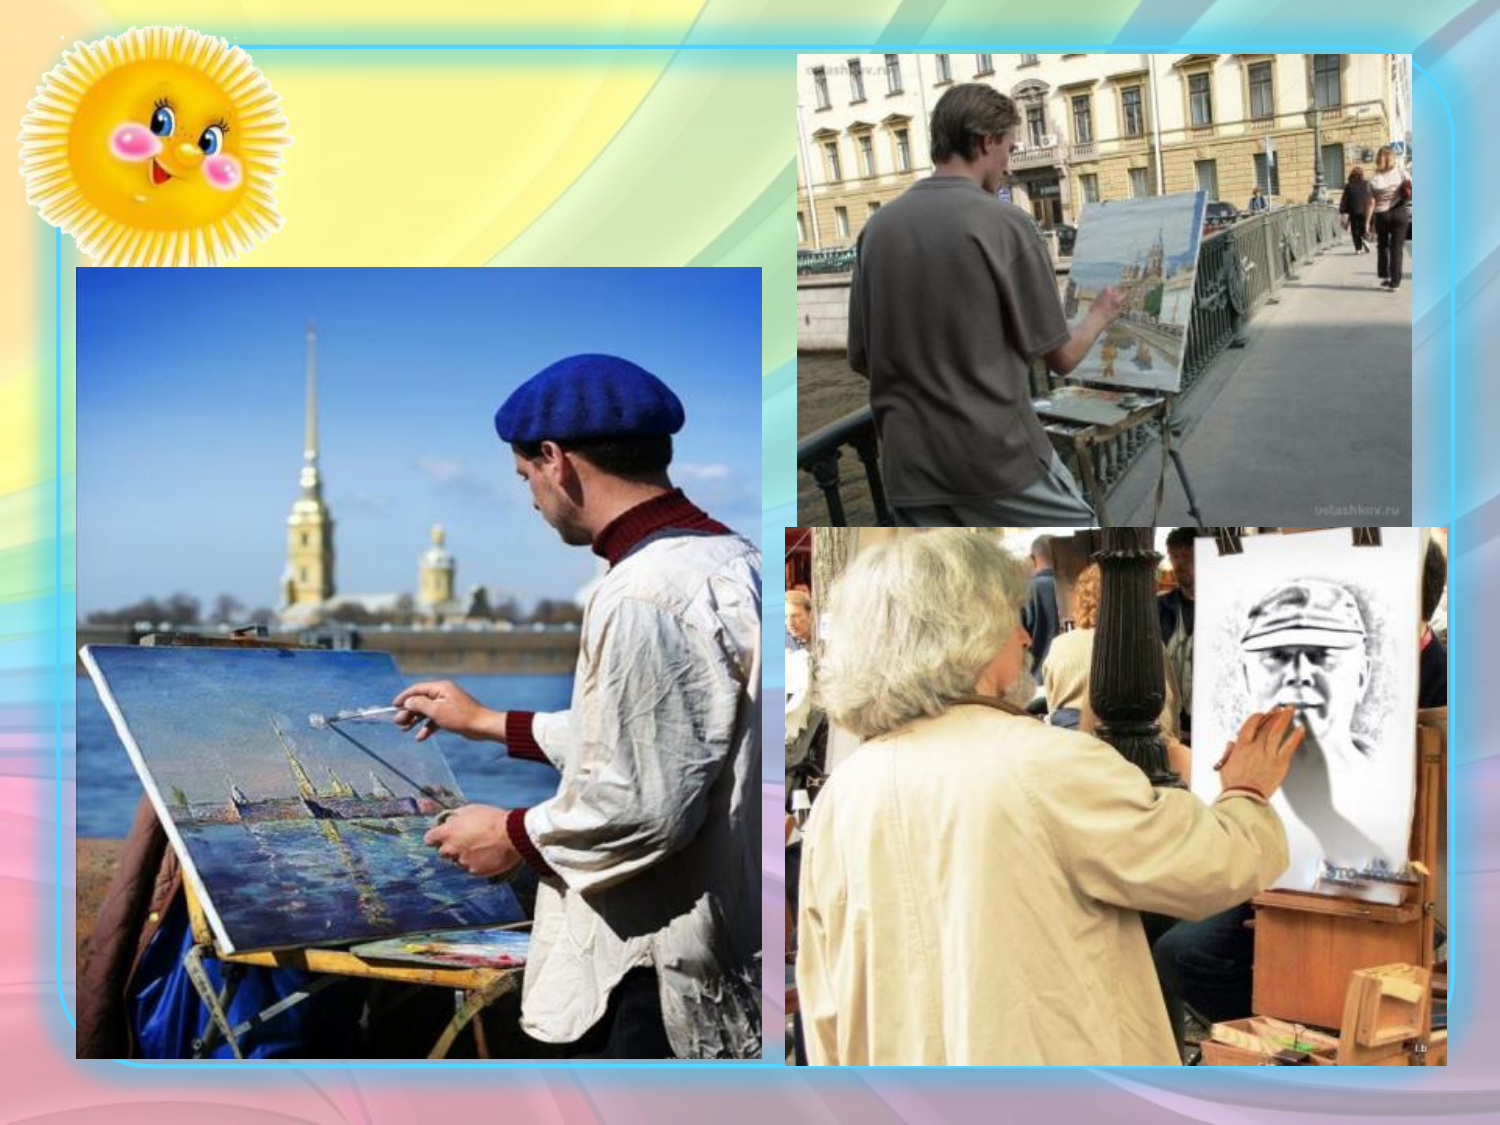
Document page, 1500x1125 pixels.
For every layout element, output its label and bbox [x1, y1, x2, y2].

picture [785, 54, 1448, 1067]
picture [11, 11, 763, 1059]
